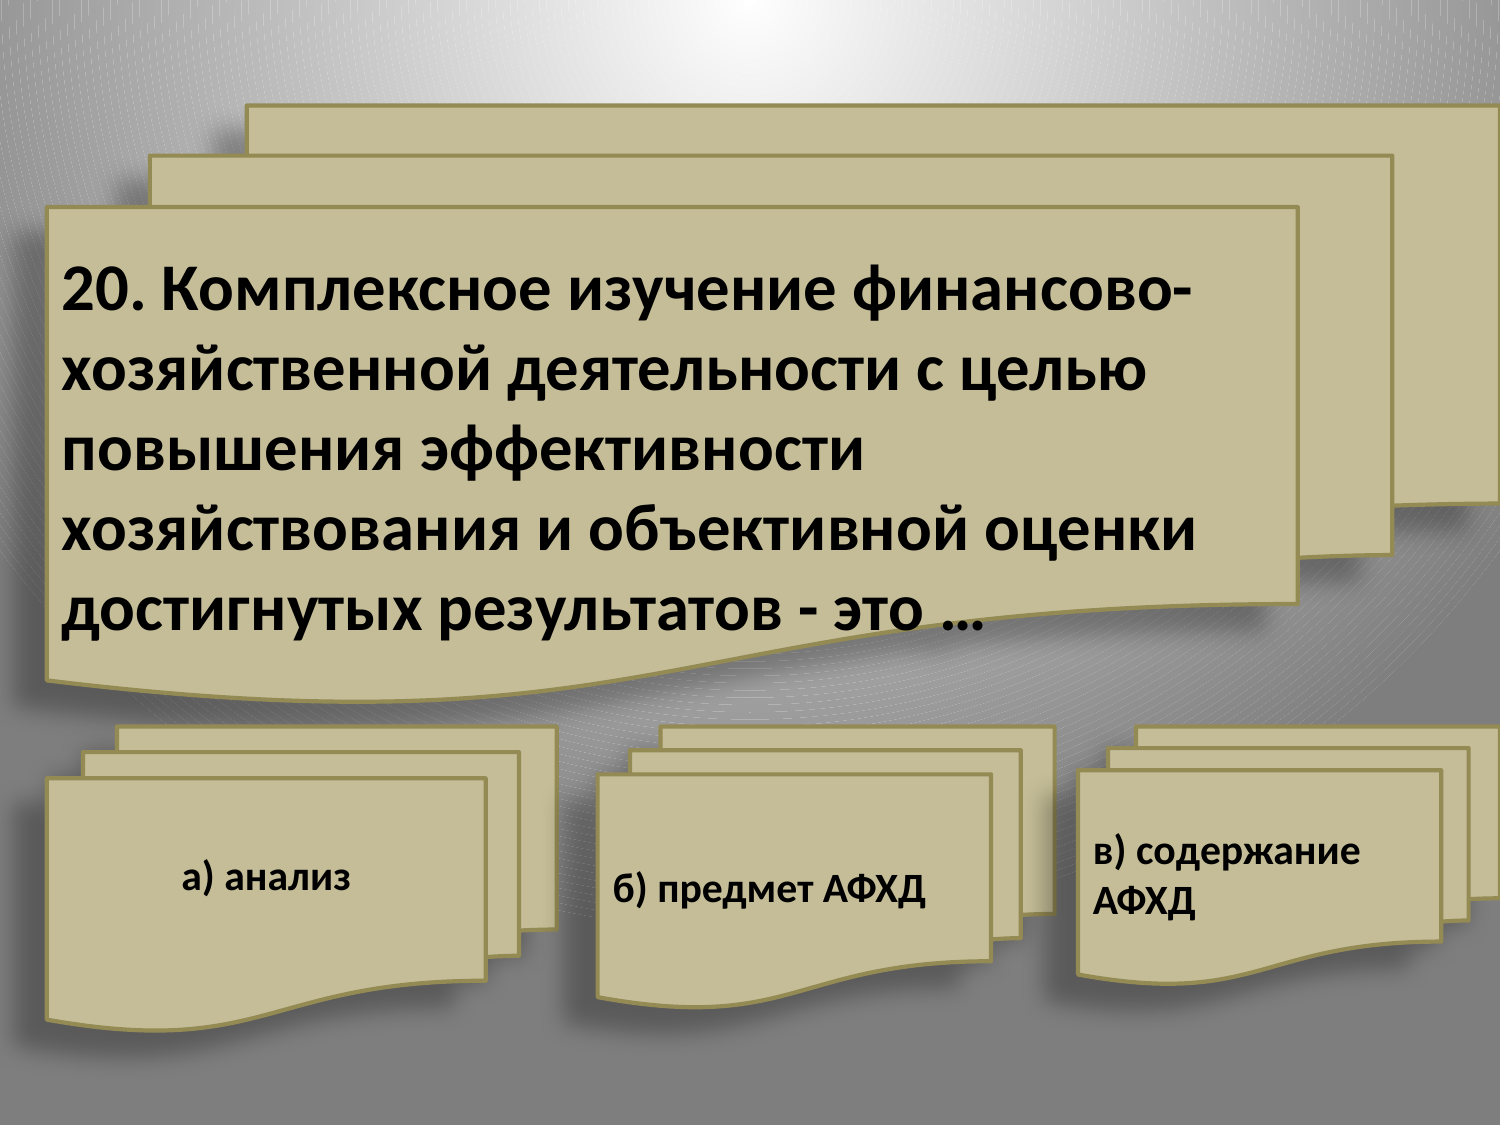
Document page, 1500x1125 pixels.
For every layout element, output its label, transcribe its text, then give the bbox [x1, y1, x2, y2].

text_box 20. Комплексное изучение финансово-хозяйственной деятельности с целью повышения эффективности хозяйствования и объективной оценки достигнутых результатов - это … [44, 103, 1500, 704]
text_box а) анализ [44, 724, 559, 1033]
text_box в) содержание АФХД [1075, 724, 1500, 986]
text_box б) предмет АФХД [595, 724, 1057, 1010]
